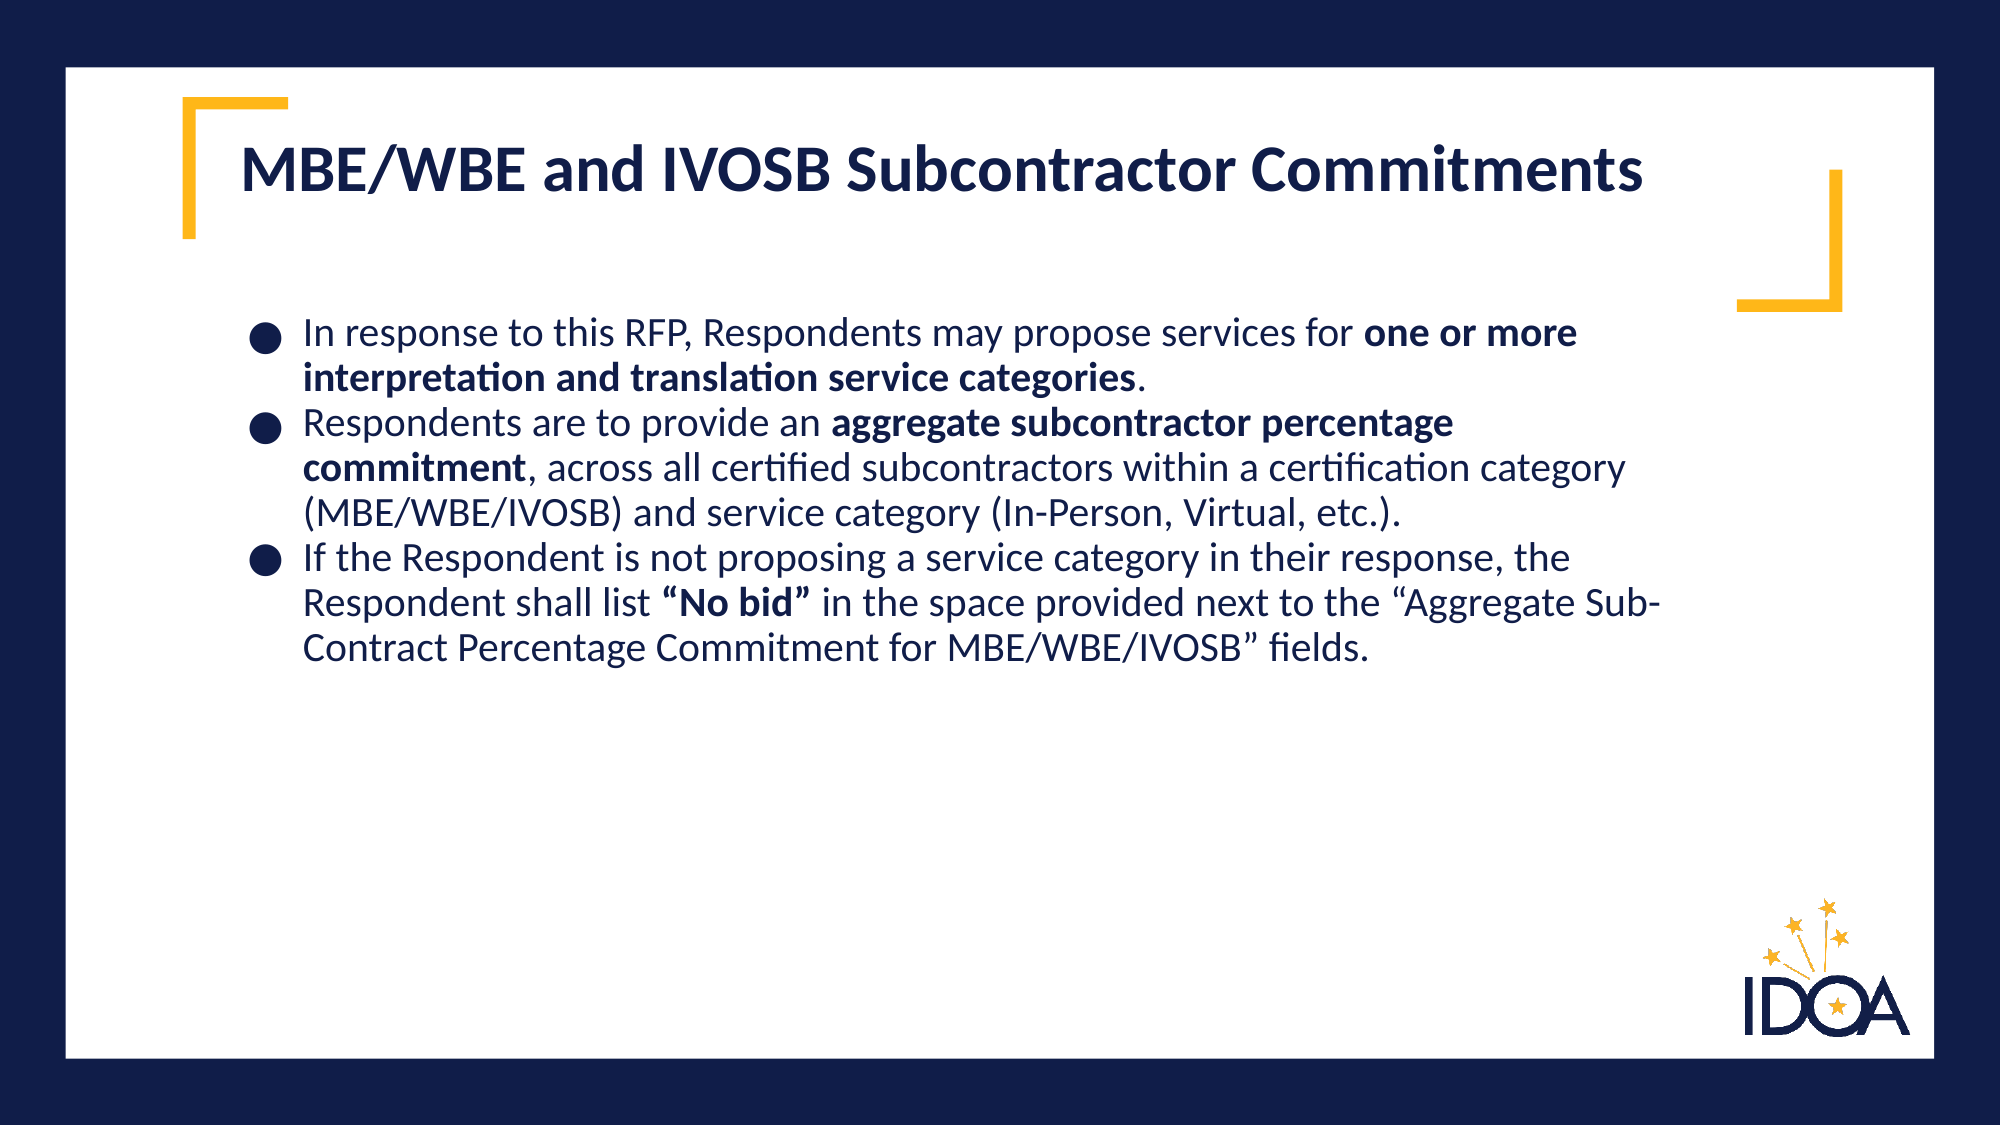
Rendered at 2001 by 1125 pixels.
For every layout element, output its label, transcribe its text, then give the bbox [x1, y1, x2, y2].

title MBE/WBE and IVOSB Subcontractor Commitments [225, 126, 1800, 263]
list In response to this RFP, Respondents may propose services for one or more interpretation and translation service categories. Respondents are to provide an aggregate subcontractor percentage commitment, across all certified subcontractors within a certification category (MBE/WBE/IVOSB) and service category (In-Person, Virtual, etc.). If the Respondent is not proposing a service category in their response, the Respondent shall list “No bid” in the space provided next to the “Aggregate Sub-Contract Percentage Commitment for MBE/WBE/IVOSB” fields. [225, 303, 1687, 882]
picture [1702, 857, 1959, 1114]
